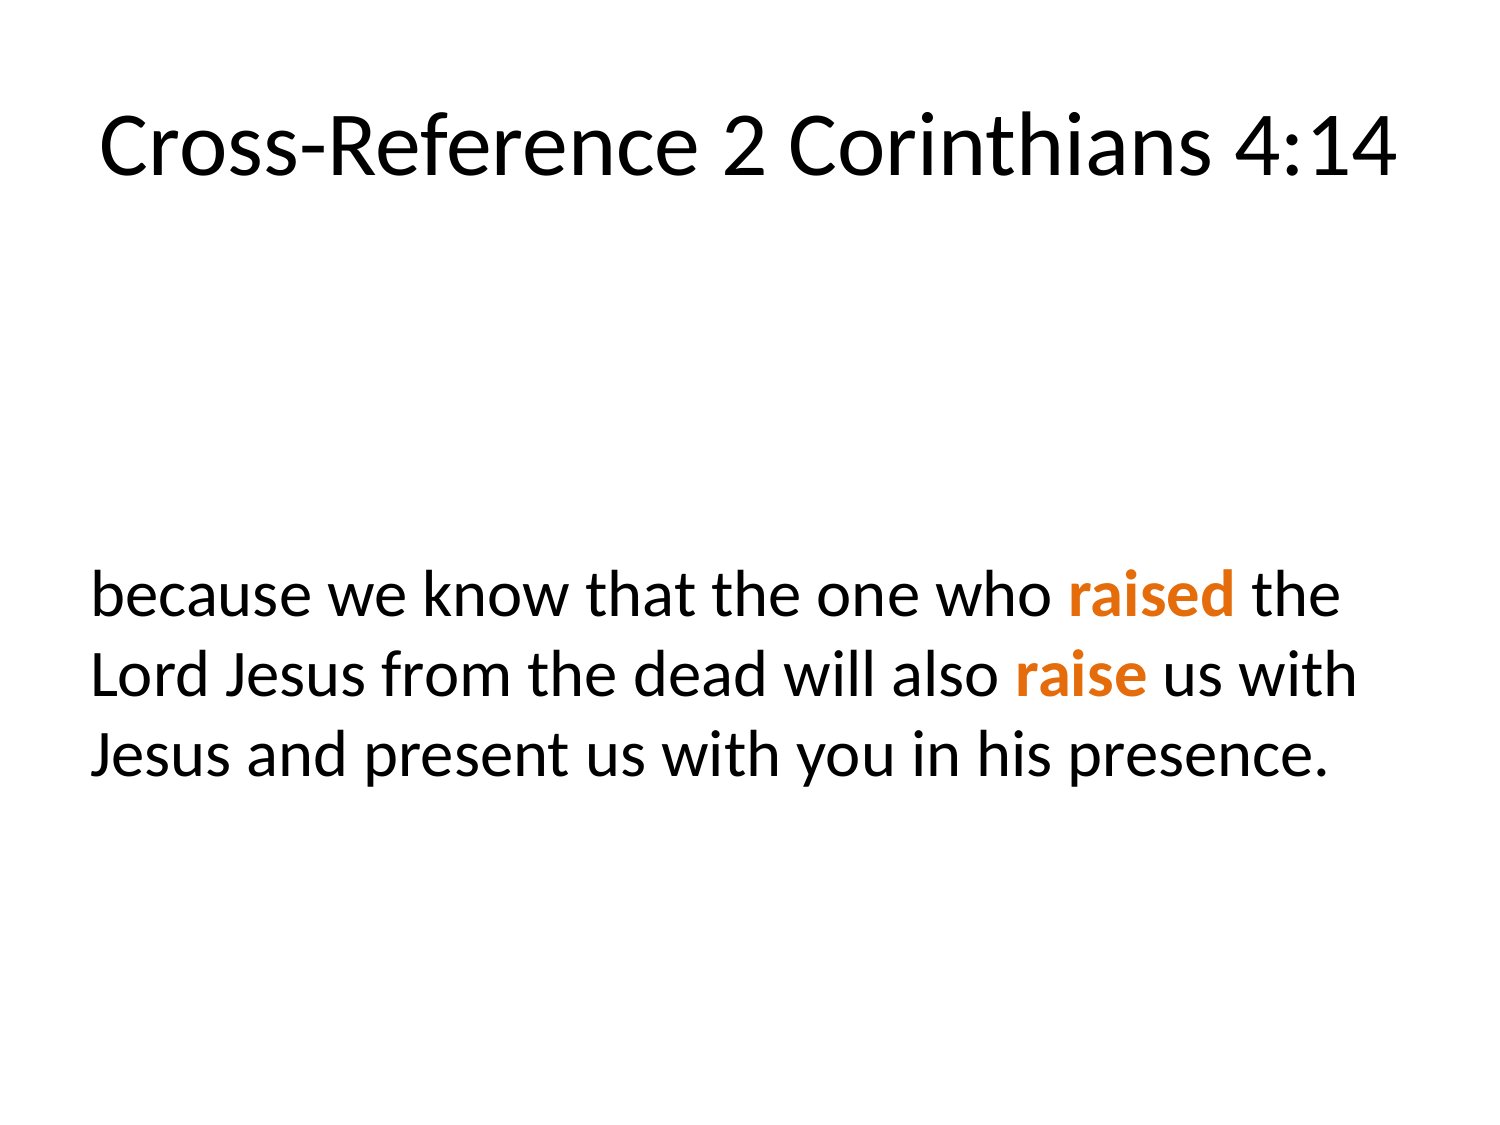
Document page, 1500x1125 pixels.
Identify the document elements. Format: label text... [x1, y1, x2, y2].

list because we know that the one who raised the Lord Jesus from the dead will also raise us with Jesus and present us with you in his presence. [75, 262, 1425, 1005]
title Cross-Reference 2 Corinthians 4:14 [75, 45, 1425, 233]
